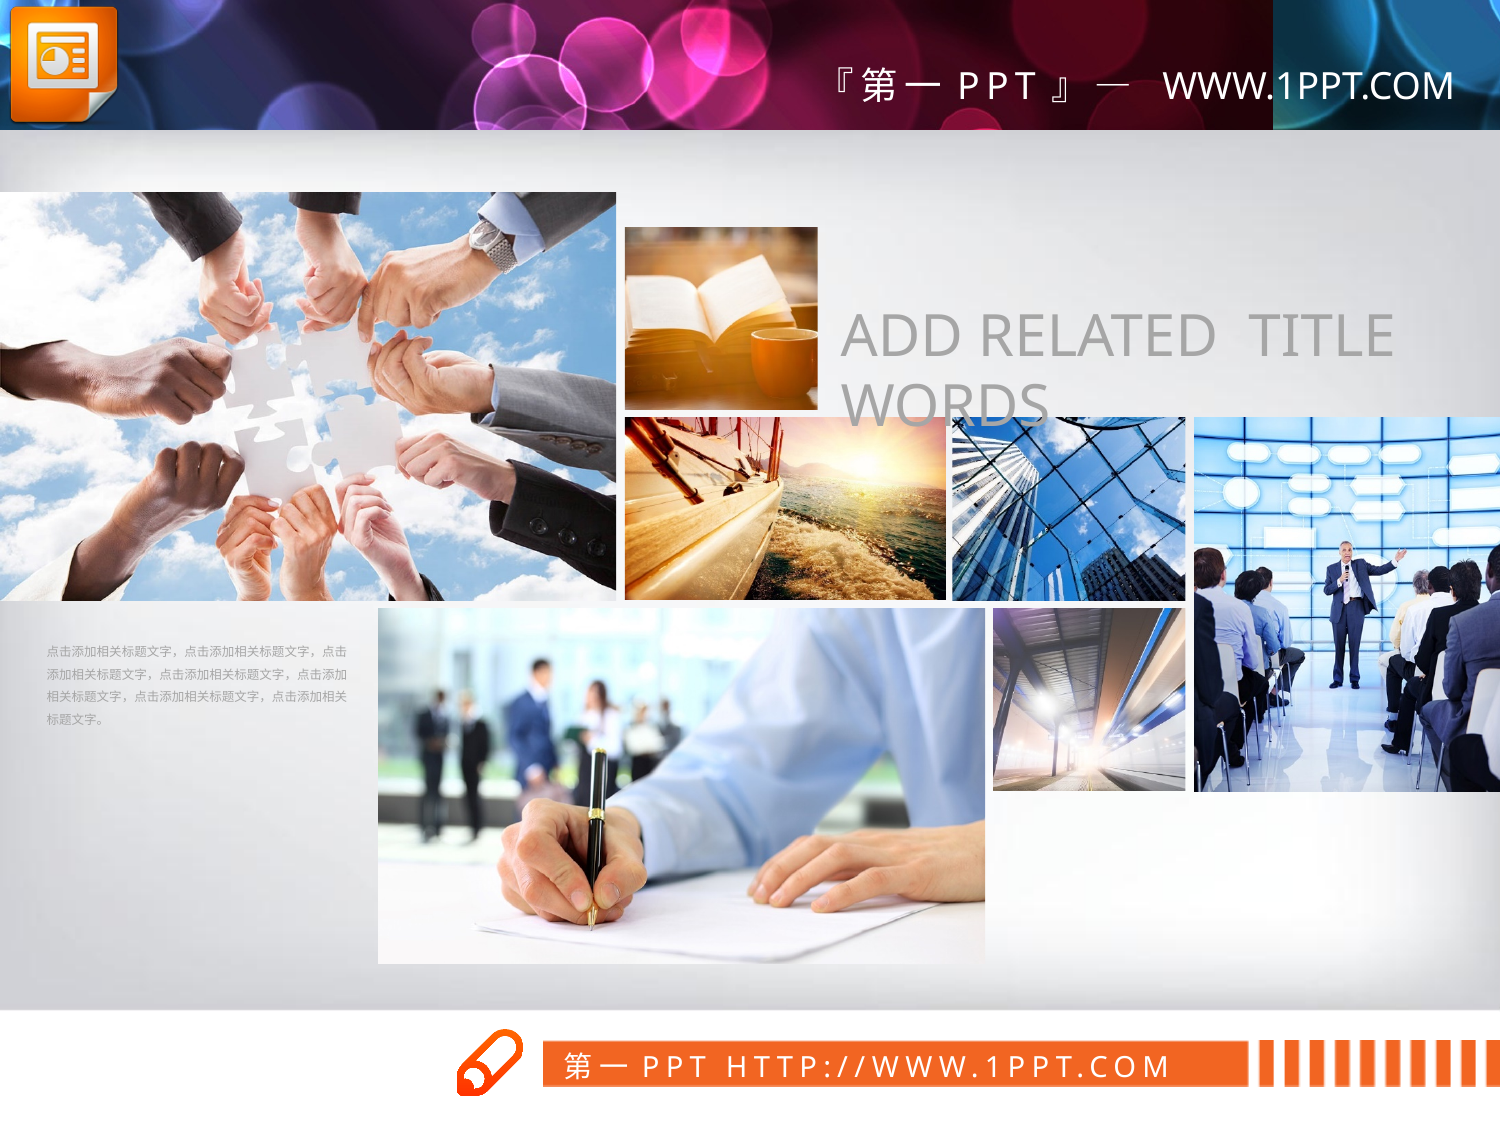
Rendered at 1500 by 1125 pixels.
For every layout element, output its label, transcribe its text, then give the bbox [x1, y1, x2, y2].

text_box 点击添加相关标题文字，点击添加相关标题文字，点击添加相关标题文字，点击添加相关标题文字，点击添加相关标题文字，点击添加相关标题文字，点击添加相关标题文字。 [35, 631, 368, 733]
picture [543, 1040, 1500, 1087]
text_box [624, 417, 946, 601]
text_box [1194, 443, 1500, 792]
picture [0, 0, 1500, 1012]
text_box ADD RELATED TITLE WORDS [829, 292, 1500, 443]
text_box [378, 608, 986, 965]
text_box [624, 227, 818, 410]
text_box [952, 443, 1186, 601]
text_box [993, 608, 1186, 791]
text_box [0, 192, 617, 601]
